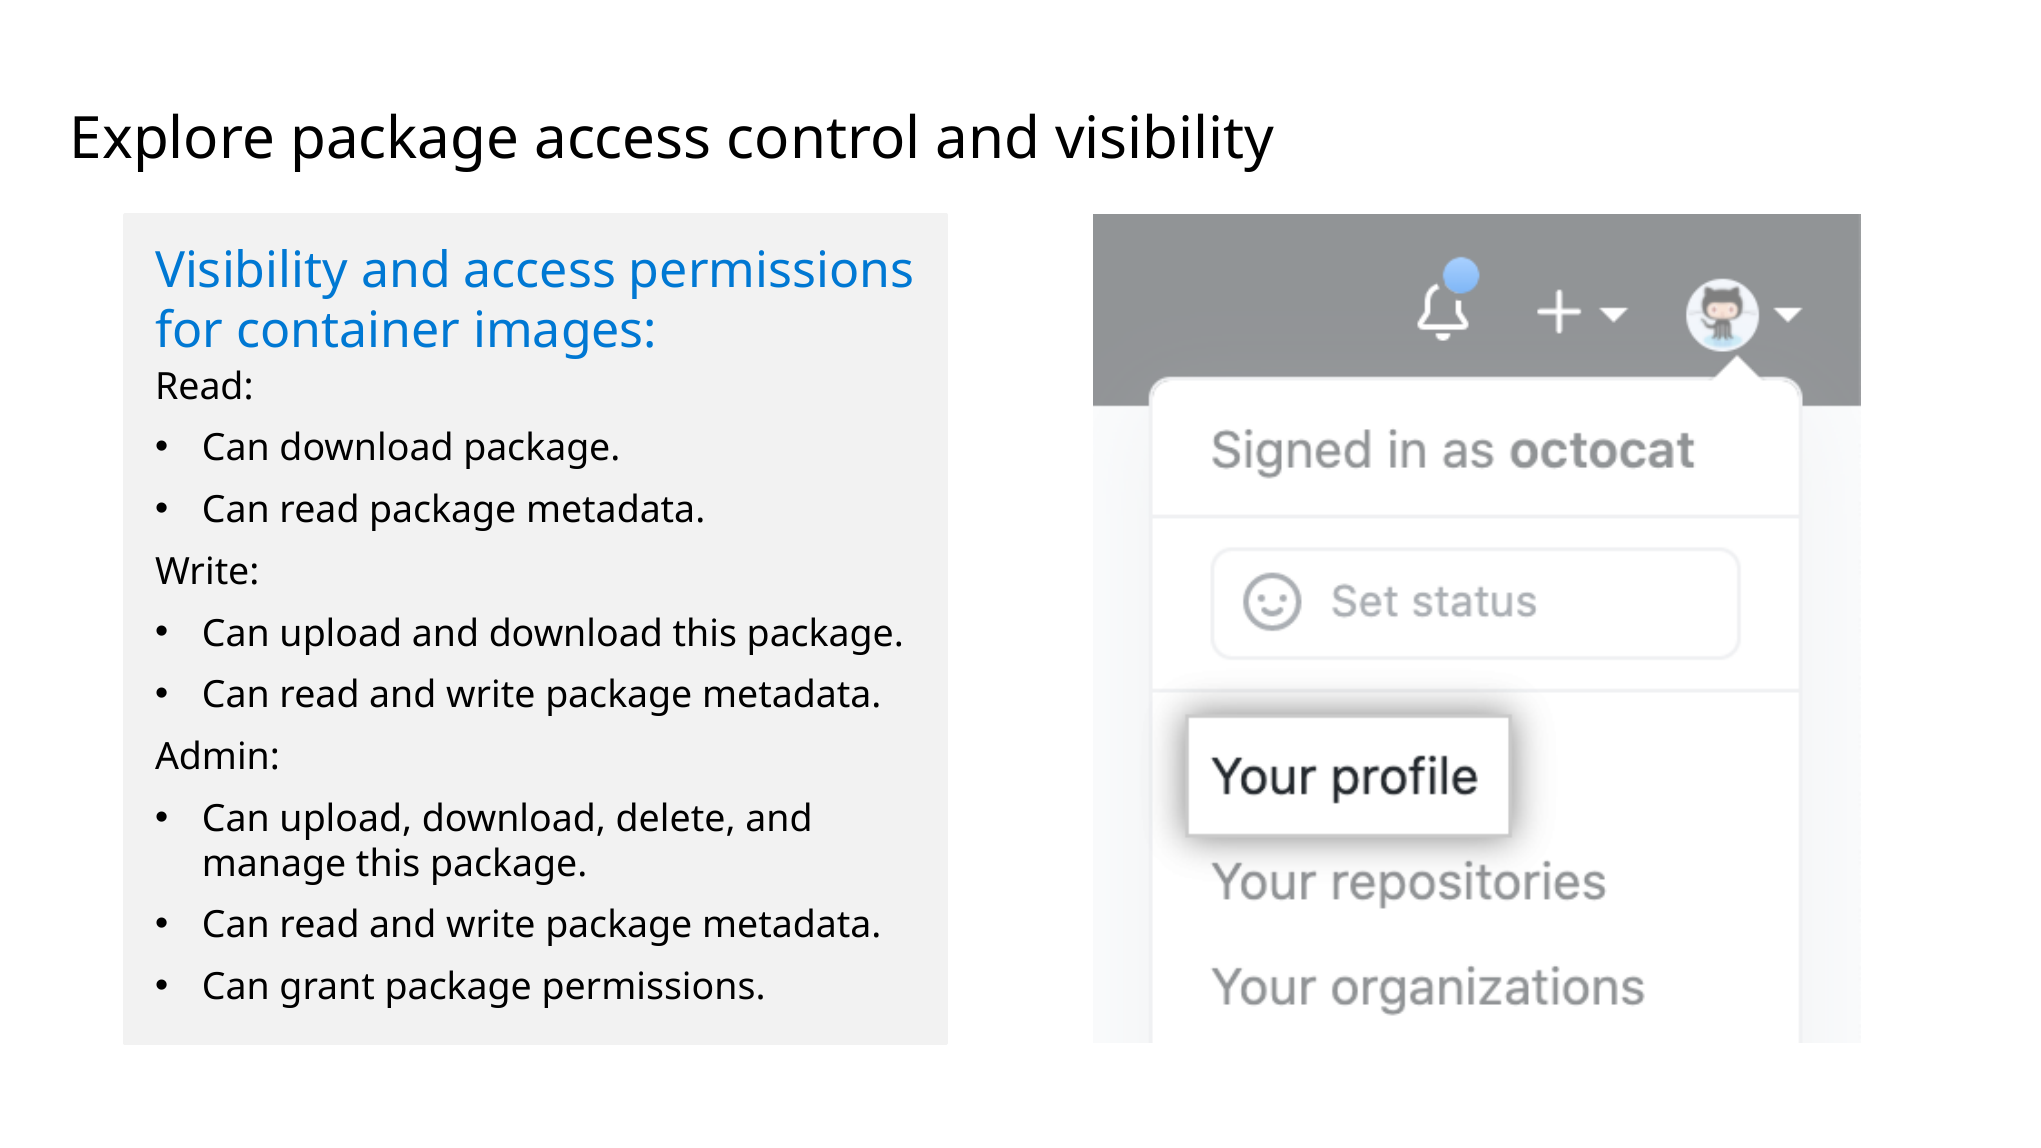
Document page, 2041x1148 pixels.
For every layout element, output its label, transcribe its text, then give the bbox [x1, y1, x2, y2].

text_box Visibility and access permissions for container images: Read: Can download package. Can read package metadata. Write: Can upload and download this package. Can read and write package metadata. Admin: Can upload, download, delete, and manage this package. Can read and write package metadata. Can grant package permissions. [125, 214, 947, 1044]
title Explore package access control and visibility [70, 103, 1969, 172]
picture [1093, 214, 1861, 1043]
